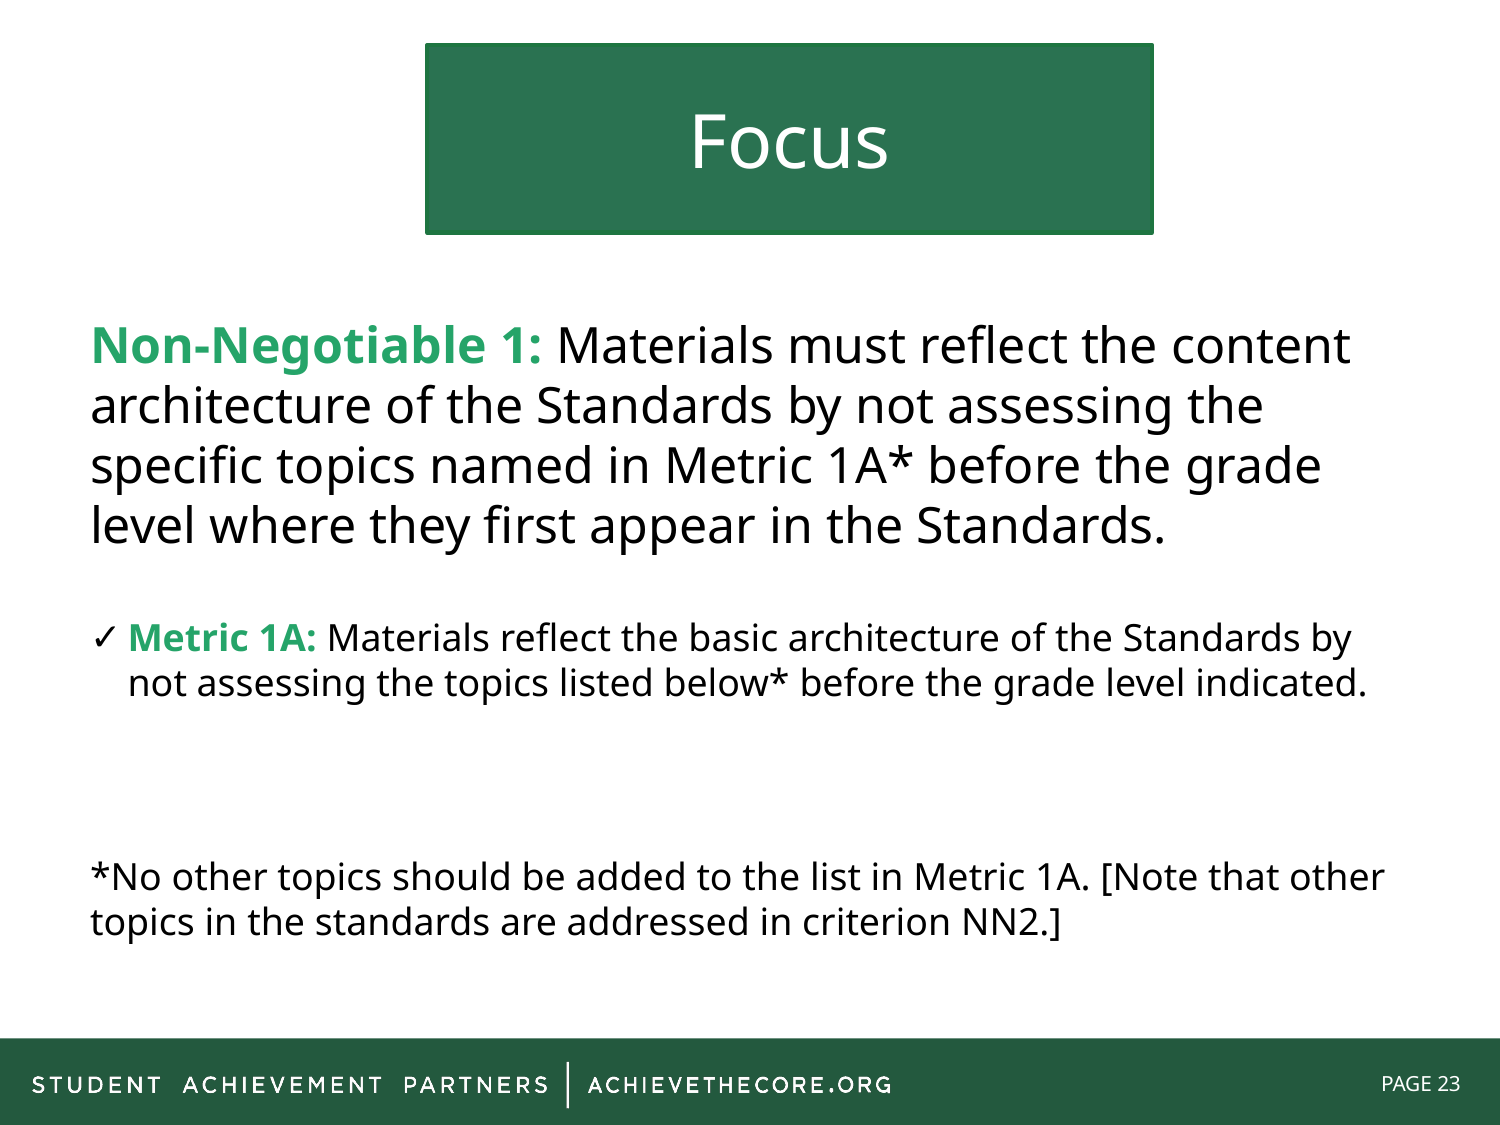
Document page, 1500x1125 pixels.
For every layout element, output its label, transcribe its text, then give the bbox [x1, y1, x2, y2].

picture [12, 1055, 911, 1112]
title Focus [427, 45, 1153, 233]
list Non-Negotiable 1: Materials must reflect the content architecture of the Standards by not assessing the specific topics named in Metric 1A* before the grade level where they first appear in the Standards. Metric 1A: Materials reflect the basic architecture of the Standards by not assessing the topics listed below* before the grade level indicated. *No other topics should be added to the list in Metric 1A. [Note that other topics in the standards are addressed in criterion NN2.] [75, 306, 1425, 823]
